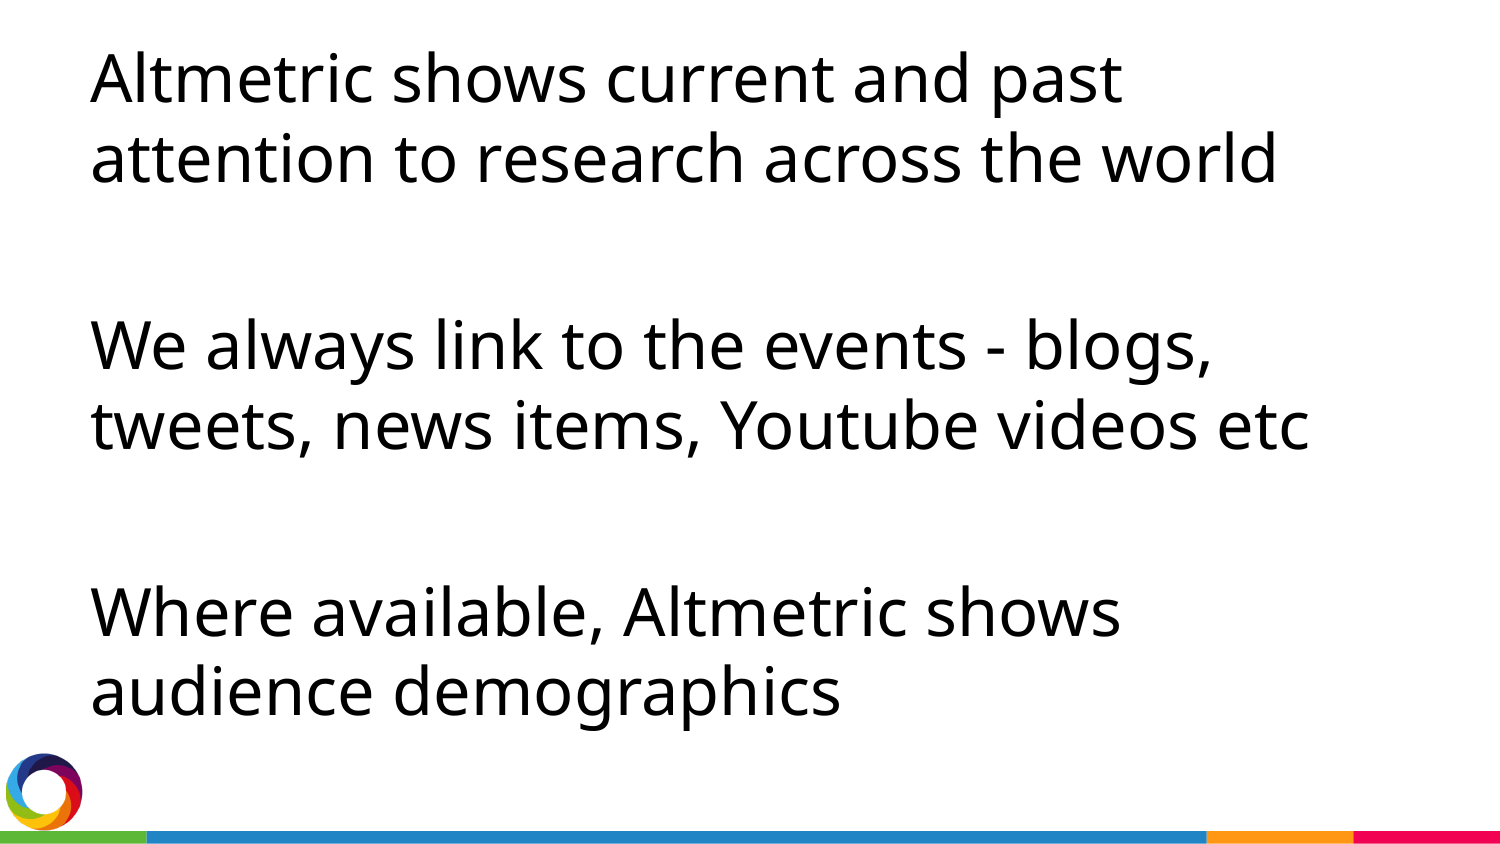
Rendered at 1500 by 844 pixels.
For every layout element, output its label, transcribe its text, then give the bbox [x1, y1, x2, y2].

list Altmetric shows current and past attention to research across the world We always link to the events - blogs, tweets, news items, Youtube videos etc Where available, Altmetric shows audience demographics [75, 21, 1425, 578]
picture [6, 753, 88, 831]
